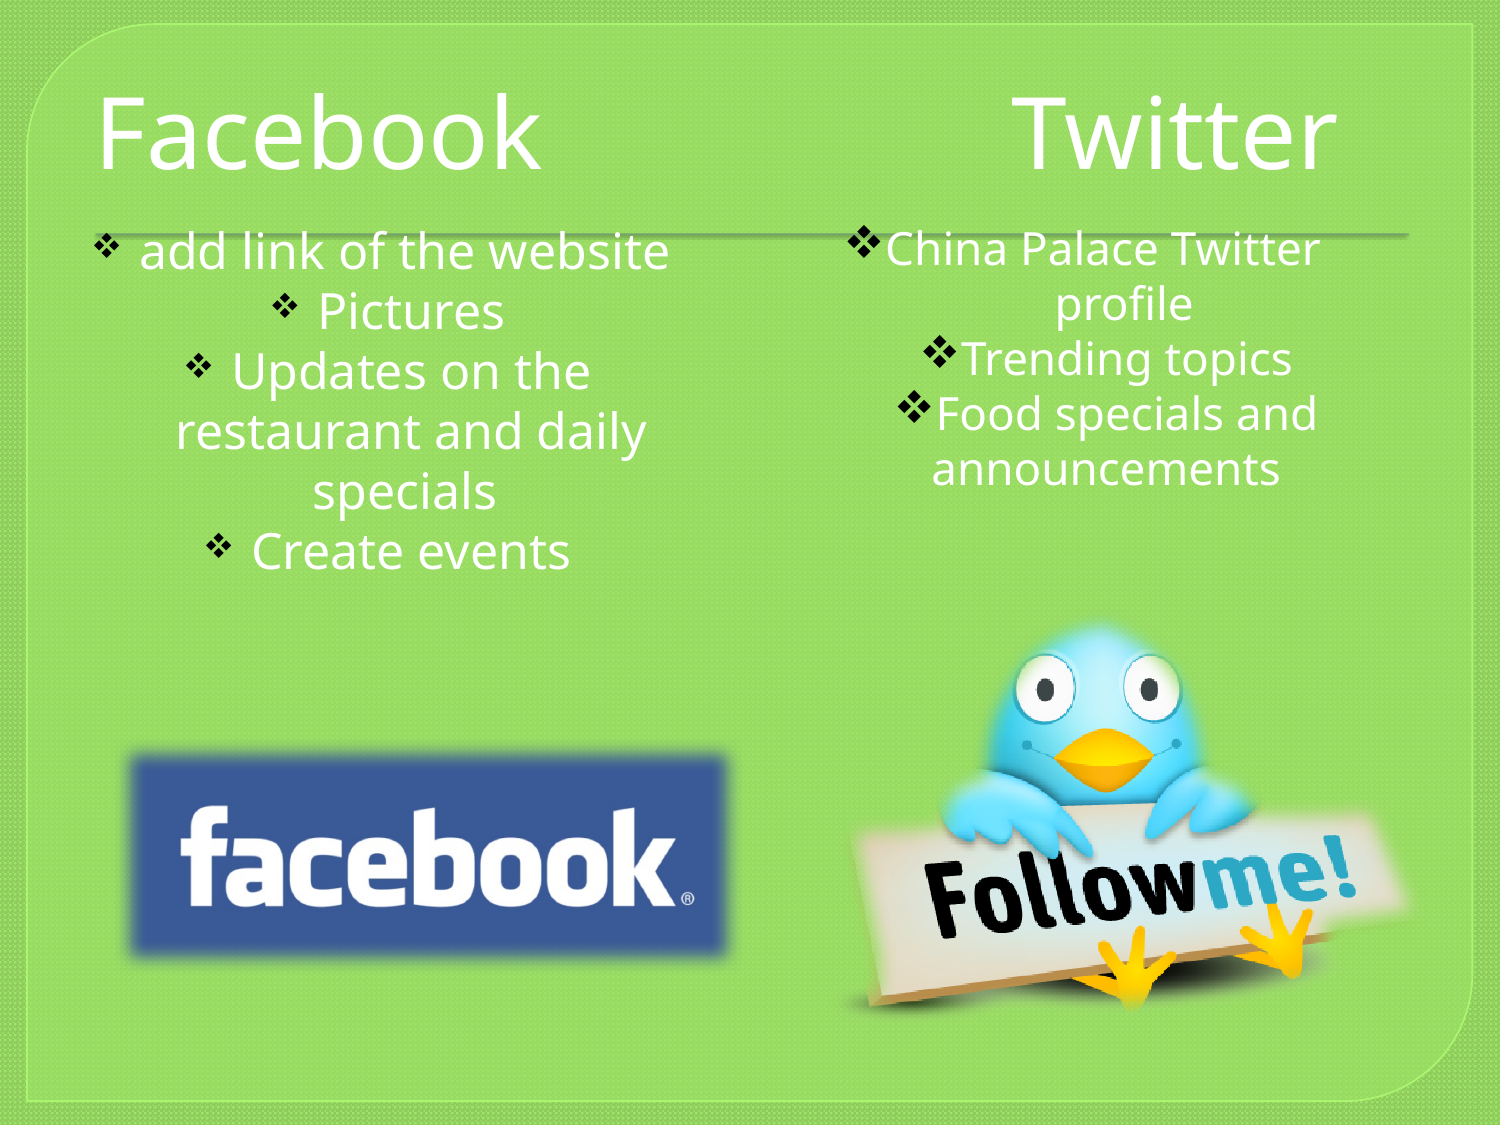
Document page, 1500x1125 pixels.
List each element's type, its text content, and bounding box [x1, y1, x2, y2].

text_box Twitter [900, 62, 1450, 198]
picture [824, 512, 1438, 1125]
text_box China Palace Twitter profile Trending topics Food specials and announcements [825, 212, 1388, 503]
list add link of the website Pictures Updates on the restaurant and daily specials Create events [75, 212, 700, 600]
picture [112, 737, 745, 976]
text_box Facebook [75, 62, 563, 198]
